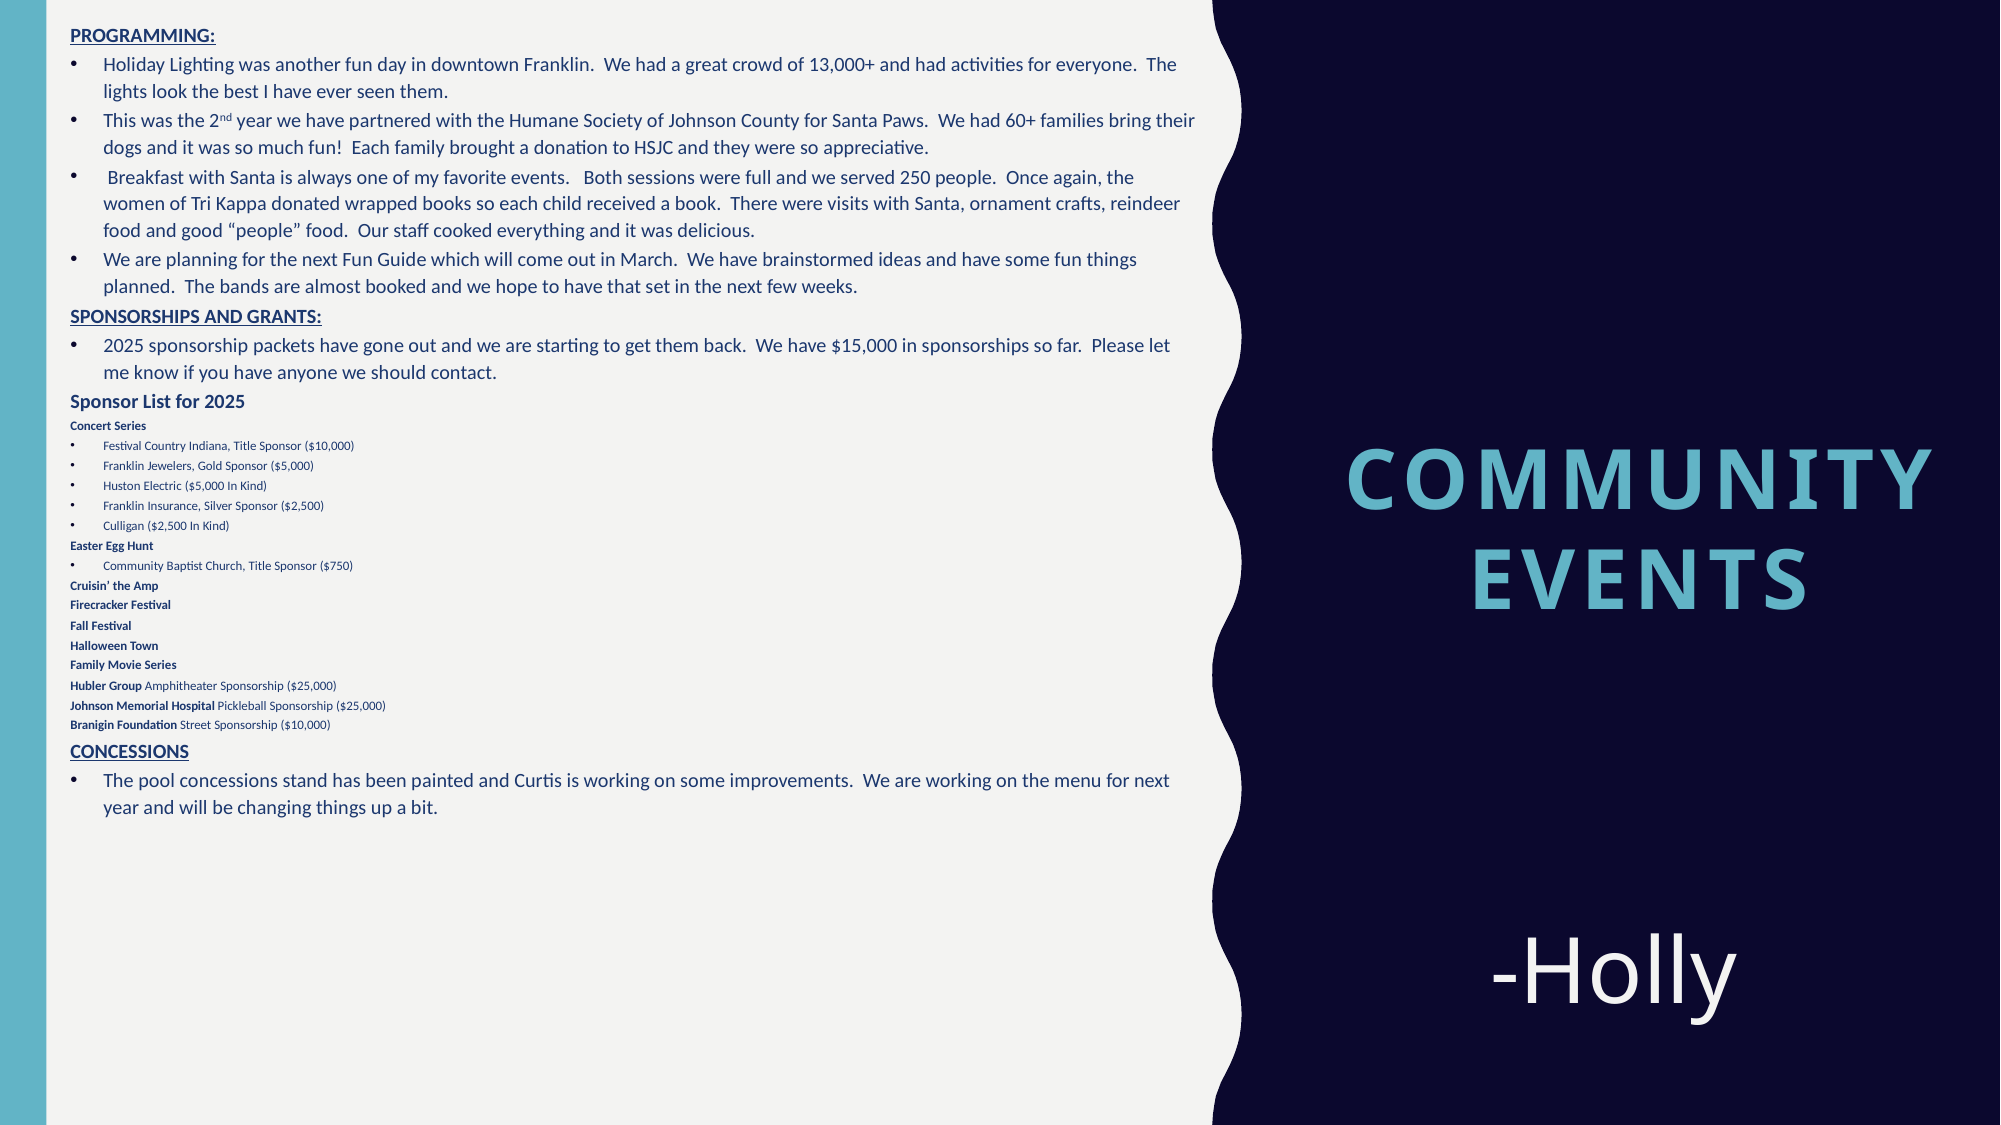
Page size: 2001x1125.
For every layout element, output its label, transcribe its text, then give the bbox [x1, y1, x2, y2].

list PROGRAMMING: Holiday Lighting was another fun day in downtown Franklin. We had a great crowd of 13,000+ and had activities for everyone. The lights look the best I have ever seen them. This was the 2nd year we have partnered with the Humane Society of Johnson County for Santa Paws. We had 60+ families bring their dogs and it was so much fun! Each family brought a donation to HSJC and they were so appreciative. Breakfast with Santa is always one of my favorite events. Both sessions were full and we served 250 people. Once again, the women of Tri Kappa donated wrapped books so each child received a book. There were visits with Santa, ornament crafts, reindeer food and good “people” food. Our staff cooked everything and it was delicious. We are planning for the next Fun Guide which will come out in March. We have brainstormed ideas and have some fun things planned. The bands are almost booked and we hope to have that set in the next few weeks. SPONSORSHIPS AND GRANTS: 2025 sponsorship packets have gone out and we are starting to get them back. We have $15,000 in sponsorships so far. Please let me know if you have anyone we should contact. Sponsor List for 2025 Concert Series Festival Country Indiana, Title Sponsor ($10,000) Franklin Jewelers, Gold Sponsor ($5,000) Huston Electric ($5,000 In Kind) Franklin Insurance, Silver Sponsor ($2,500) Culligan ($2,500 In Kind) Easter Egg Hunt Community Baptist Church, Title Sponsor ($750) Cruisin’ the Amp Firecracker Festival Fall Festival Halloween Town Family Movie Series Hubler Group Amphitheater Sponsorship ($25,000) Johnson Memorial Hospital Pickleball Sponsorship ($25,000) Branigin Foundation Street Sponsorship ($10,000) CONCESSIONS The pool concessions stand has been painted and Curtis is working on some improvements. We are working on the menu for next year and will be changing things up a bit. [55, 11, 1213, 830]
list -Holly [1475, 882, 1983, 1125]
title Community events [1227, 537, 2000, 734]
